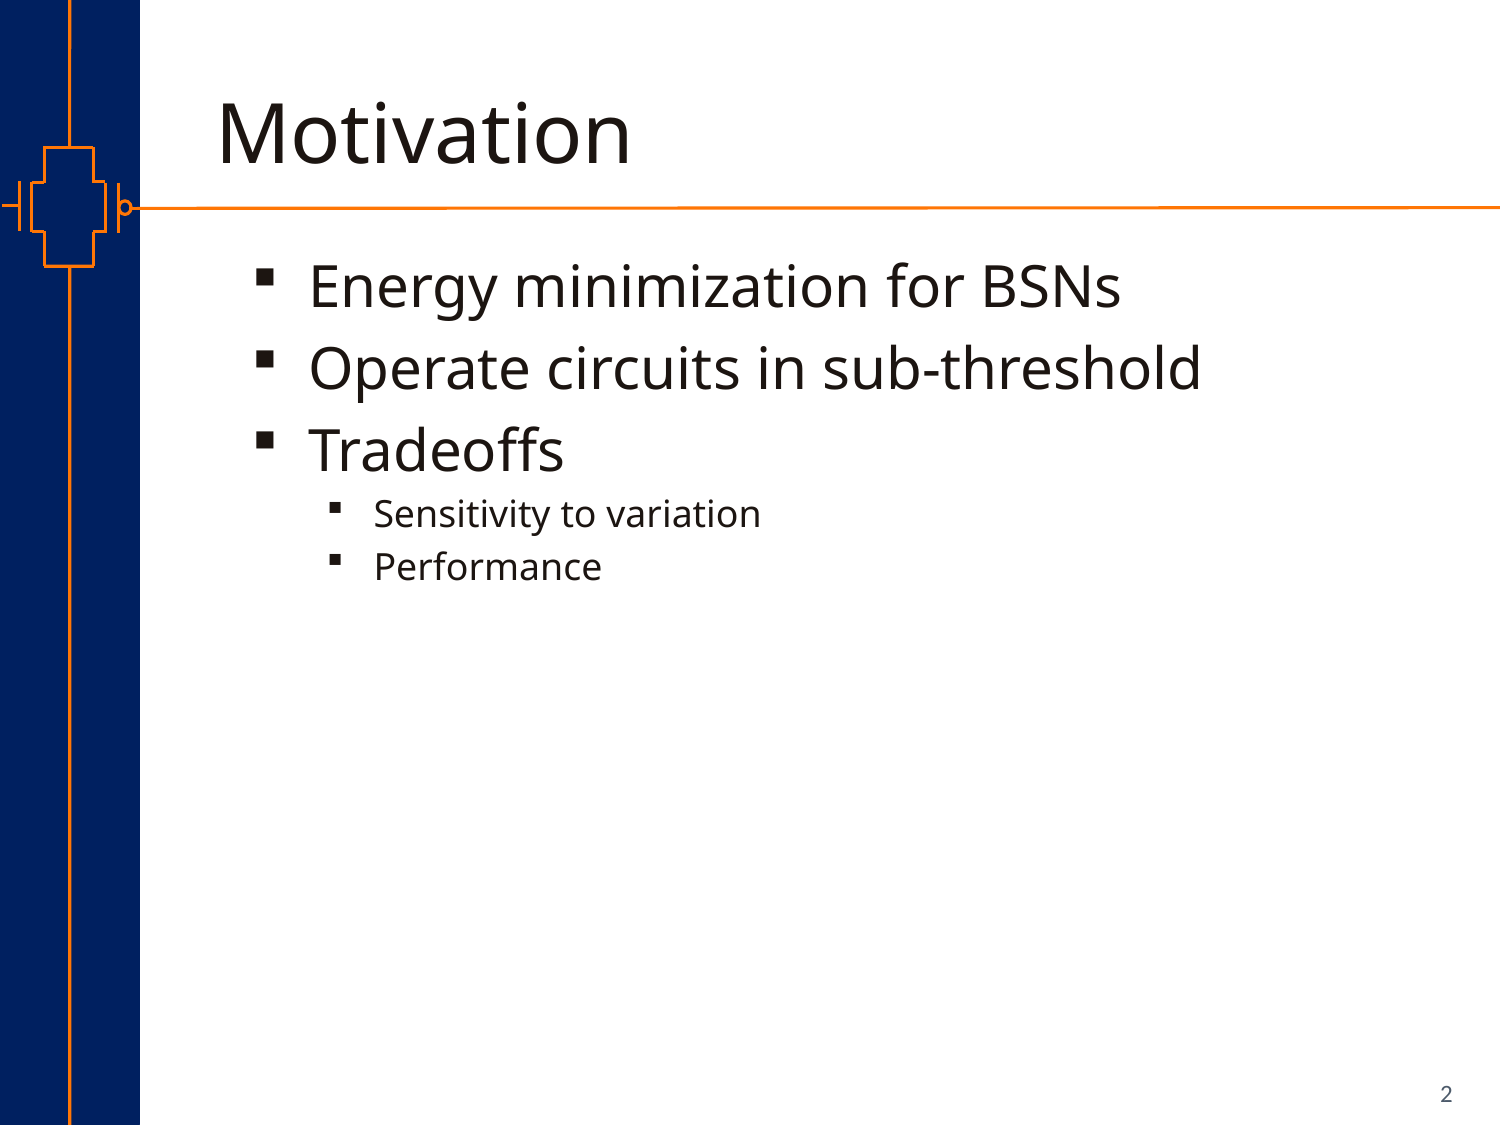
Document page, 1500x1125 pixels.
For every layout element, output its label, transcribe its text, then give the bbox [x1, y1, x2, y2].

slide_number 2 [1425, 1062, 1488, 1123]
title Motivation [200, 0, 1388, 188]
list Energy minimization for BSNs Operate circuits in sub-threshold Tradeoffs Sensitivity to variation Performance [236, 242, 1351, 1063]
